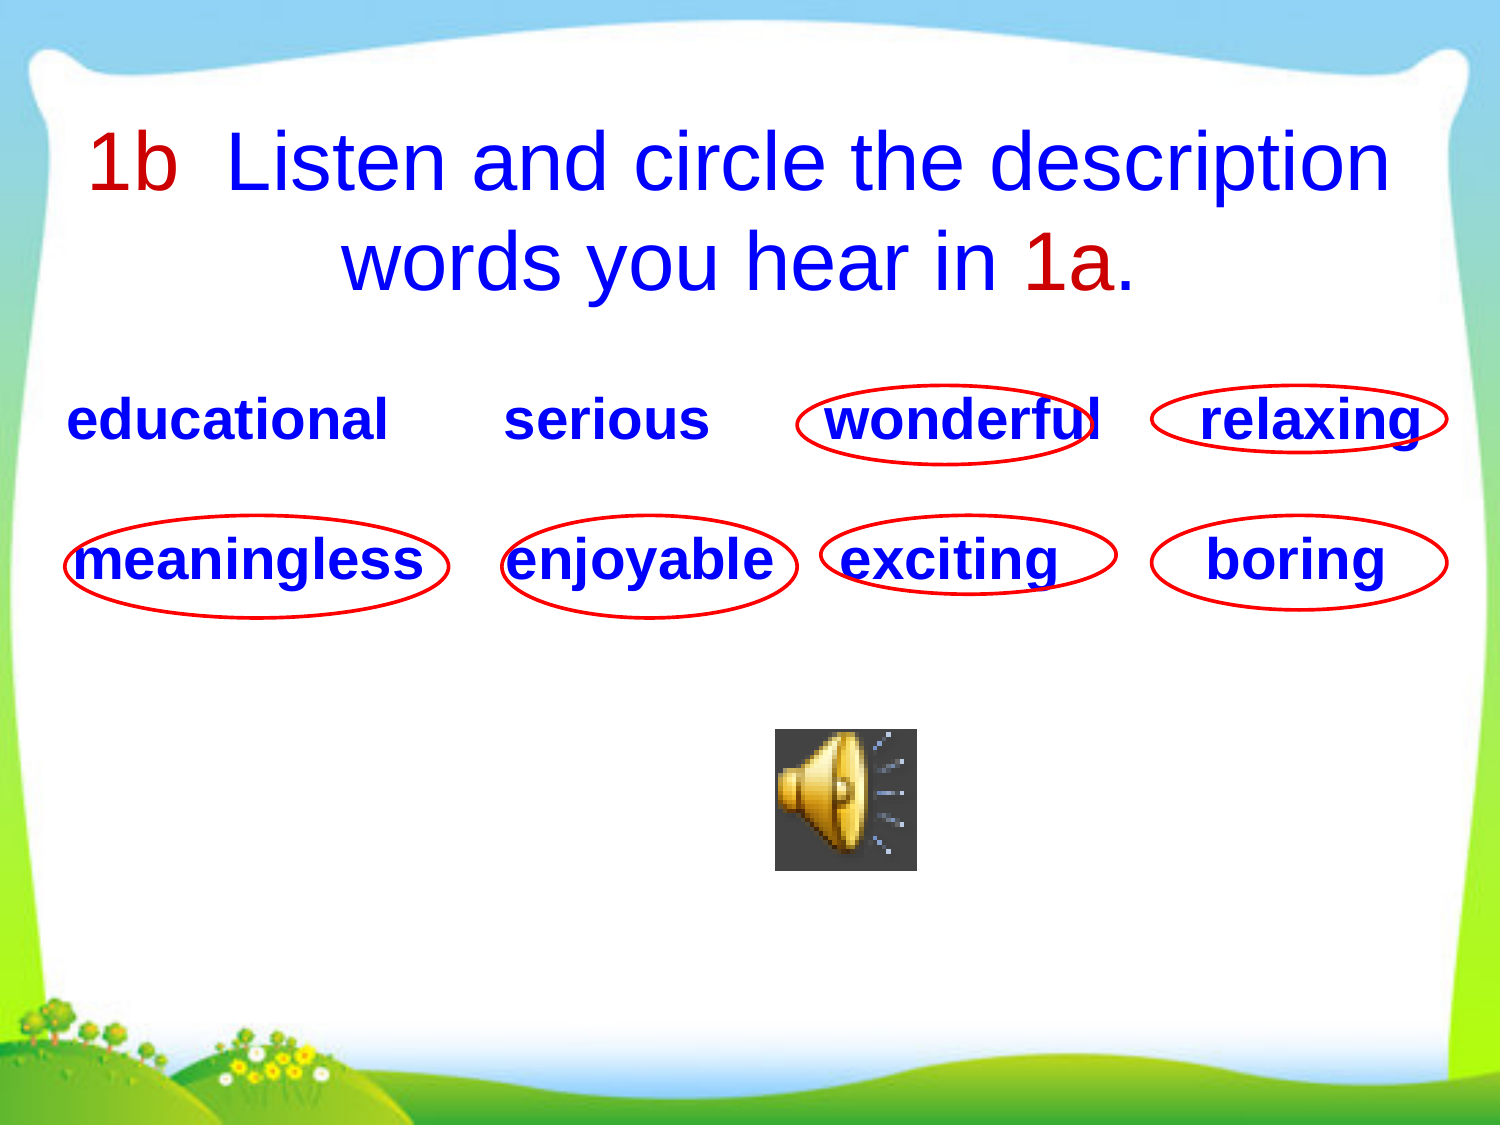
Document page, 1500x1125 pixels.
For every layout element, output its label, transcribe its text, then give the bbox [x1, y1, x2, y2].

title 1b Listen and circle the description words you hear in 1a. [64, 113, 1415, 302]
text_box [797, 385, 1093, 465]
text_box [501, 515, 798, 618]
text_box [1151, 385, 1447, 453]
text_box [64, 515, 449, 618]
text_box [820, 515, 1117, 595]
text_box educational serious wonderful relaxing meaningless enjoyable exciting boring [41, 373, 1457, 599]
text_box [1151, 515, 1447, 610]
picture [0, 0, 1500, 1125]
